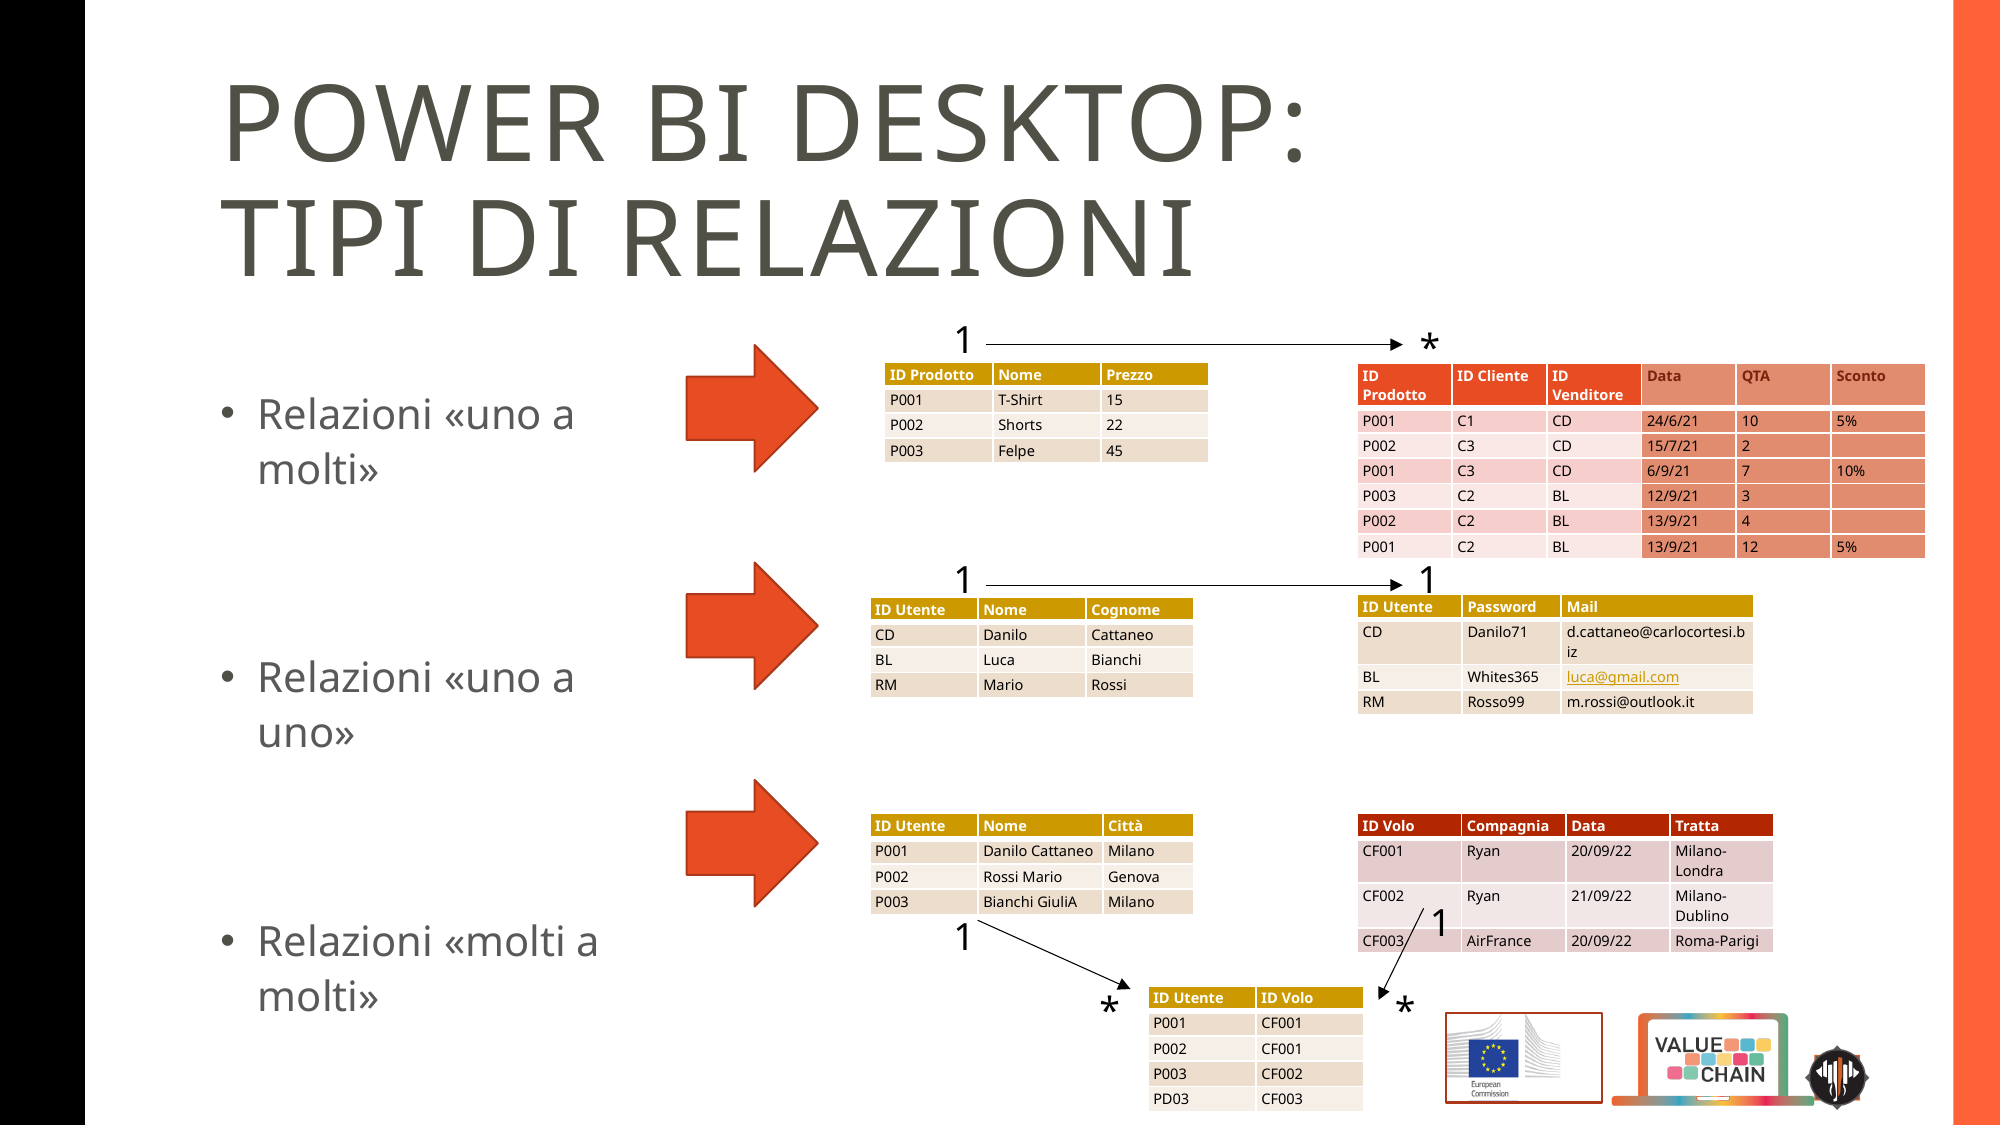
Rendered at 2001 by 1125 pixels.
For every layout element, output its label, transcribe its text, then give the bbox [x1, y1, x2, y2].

table_cell Mario [979, 673, 1085, 697]
table_cell T-Shirt [994, 390, 1100, 412]
table_cell Ryan [1462, 884, 1565, 927]
table_cell CD [1548, 434, 1641, 457]
table_cell 12/9/21 [1642, 484, 1735, 508]
table_cell P002 [1358, 434, 1451, 457]
table_cell CF003 [1257, 1087, 1363, 1111]
table_cell 24/6/21 [1642, 411, 1735, 432]
table_cell 4 [1737, 510, 1830, 533]
table_cell P001 [885, 390, 992, 412]
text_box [938, 548, 1441, 610]
table_cell P001 [1358, 535, 1451, 558]
table_cell [1832, 434, 1925, 457]
table_cell CF001 [1358, 841, 1461, 882]
table_cell Rossi Mario [979, 865, 1102, 888]
table_header Mail [1562, 595, 1753, 617]
table_cell Ryan [1462, 841, 1565, 882]
table_cell P002 [1149, 1037, 1255, 1060]
table_header ID Prodotto [885, 363, 992, 385]
table_header Data [1642, 364, 1735, 405]
table_cell P003 [871, 890, 977, 914]
table_cell P001 [1358, 411, 1451, 432]
table_cell C2 [1453, 535, 1546, 558]
table_header Password [1463, 595, 1560, 617]
table_header ID Cliente [1453, 364, 1546, 405]
table_cell AirFrance [1462, 929, 1565, 952]
table_cell PD03 [1149, 1087, 1255, 1111]
table_cell 10% [1832, 459, 1925, 483]
table_cell P003 [1149, 1062, 1255, 1086]
table_cell Milano [1104, 842, 1193, 863]
table_header ID Utente [871, 598, 977, 619]
text_box [685, 561, 819, 691]
table_cell CF003 [1358, 929, 1378, 952]
table_cell P001 [1149, 1014, 1255, 1035]
picture [1447, 1014, 1601, 1101]
table_cell BL [871, 648, 977, 672]
table_header Data [1567, 814, 1669, 836]
table_cell Luca [979, 648, 1085, 672]
table_cell CF002 [1358, 884, 1461, 927]
table_header Città [1104, 814, 1193, 836]
table_cell P002 [885, 414, 992, 437]
picture [1611, 1013, 1870, 1111]
table_cell CF001 [1257, 1037, 1363, 1060]
table_header Cognome [1087, 610, 1193, 619]
table_cell 20/09/22 [1567, 841, 1669, 882]
table_cell Cattaneo [1087, 625, 1193, 646]
table_header ID Utente [1358, 595, 1461, 617]
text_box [938, 906, 1131, 1041]
table_cell Roma-Parigi [1671, 929, 1773, 952]
table_cell CD [1358, 622, 1461, 664]
table_header ID Venditore [1548, 364, 1641, 405]
table_cell C2 [1453, 510, 1546, 533]
table_cell C2 [1453, 484, 1546, 508]
table_cell Milano-Dublino [1671, 884, 1773, 927]
table_cell [1832, 510, 1925, 533]
table_cell Rosso99 [1463, 691, 1560, 714]
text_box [1378, 891, 1453, 1041]
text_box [938, 309, 1443, 378]
title POWER BI DESKTOP: TIPI DI RELAZIONI [205, 62, 1875, 308]
table_cell 7 [1737, 459, 1830, 483]
table_header ID Volo [1358, 814, 1461, 836]
table_cell P001 [871, 842, 977, 863]
table_cell RM [1358, 691, 1461, 714]
table_cell Genova [1104, 865, 1193, 888]
table_cell Milano [1104, 890, 1193, 914]
table_cell 2 [1737, 434, 1830, 457]
table_cell CF001 [1257, 1014, 1363, 1035]
table_header Nome [994, 378, 1100, 385]
table_cell CD [871, 625, 977, 646]
table_header ID Utente [1149, 987, 1255, 1008]
table_header QTA [1737, 364, 1830, 405]
table_cell 15 [1102, 390, 1208, 412]
table_cell C3 [1453, 459, 1546, 483]
table_cell d.cattaneo@carlocortesi.biz [1562, 622, 1753, 664]
table_cell 15/7/21 [1642, 434, 1735, 457]
table_cell luca@gmail.com [1562, 665, 1753, 689]
table_cell Danilo Cattaneo [979, 842, 1102, 863]
table_cell Felpe [994, 439, 1100, 462]
table_header Tratta [1671, 814, 1773, 836]
table_cell BL [1358, 665, 1461, 689]
table_cell P003 [885, 439, 992, 462]
table_header ID Volo [1257, 987, 1363, 1008]
table_cell 13/9/21 [1642, 535, 1735, 558]
table_cell CF002 [1257, 1062, 1363, 1086]
table_cell P002 [1358, 510, 1451, 533]
text_box [685, 344, 819, 473]
table_cell 3 [1737, 484, 1830, 508]
table_cell CF003 [1453, 929, 1461, 952]
table_cell 45 [1102, 439, 1208, 462]
table_cell [1832, 484, 1925, 508]
table_cell P003 [1358, 484, 1451, 508]
table_cell 22 [1102, 414, 1208, 437]
table_header Nome [979, 610, 1085, 619]
table_cell Whites365 [1463, 665, 1560, 689]
table_cell 5% [1832, 535, 1925, 558]
table_cell Bianchi GiuliA [979, 890, 1102, 906]
table_cell 12 [1737, 535, 1830, 558]
table_cell RM [871, 673, 977, 697]
table_cell BL [1548, 535, 1641, 558]
table_cell 10 [1737, 411, 1830, 432]
table_cell Rossi [1087, 673, 1193, 697]
table_header Nome [979, 814, 1102, 836]
table_cell 21/09/22 [1567, 884, 1669, 927]
table_header Prezzo [1102, 378, 1208, 385]
table_cell 5% [1832, 411, 1925, 432]
table_cell C1 [1453, 411, 1546, 432]
table_cell P002 [871, 865, 977, 888]
table_header Compagnia [1462, 814, 1565, 836]
table_header ID Utente [871, 814, 977, 836]
table_cell 20/09/22 [1567, 929, 1669, 952]
table_cell CD [1548, 459, 1641, 483]
table_cell BL [1548, 510, 1641, 533]
list Relazioni «uno a molti» Relazioni «uno a uno» Relazioni «molti a molti» [205, 375, 691, 965]
table_header ID Prodotto [1358, 364, 1451, 405]
table_cell P001 [1358, 459, 1451, 483]
table_cell m.rossi@outlook.it [1562, 691, 1753, 714]
table_cell 13/9/21 [1642, 510, 1735, 533]
table_cell Danilo [979, 625, 1085, 646]
table_cell Bianchi [1087, 648, 1193, 672]
table_cell C3 [1453, 434, 1546, 457]
table_cell Danilo71 [1463, 622, 1560, 664]
table_cell 6/9/21 [1642, 459, 1735, 483]
table_header Sconto [1832, 364, 1925, 405]
text_box [685, 778, 819, 908]
table_cell BL [1548, 484, 1641, 508]
table_cell Shorts [994, 414, 1100, 437]
table_cell CD [1548, 411, 1641, 432]
table_cell Milano-Londra [1671, 841, 1773, 882]
